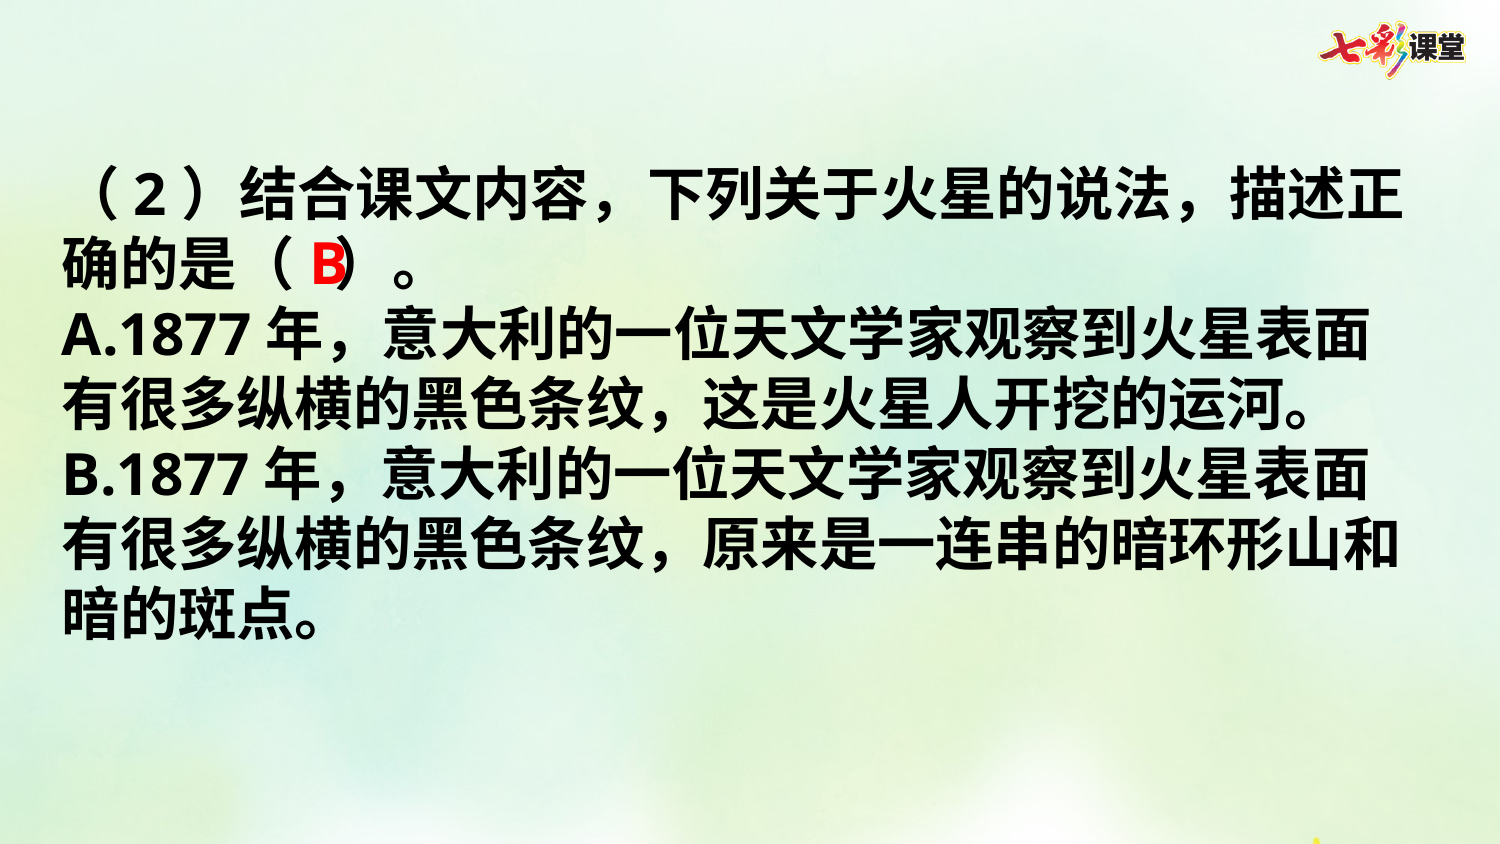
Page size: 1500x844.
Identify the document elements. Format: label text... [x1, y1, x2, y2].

picture [0, 0, 1500, 844]
text_box B [294, 218, 364, 304]
text_box （2）结合课文内容，下列关于火星的说法，描述正确的是（ ）。 A.1877年，意大利的一位天文学家观察到火星表面有很多纵横的黑色条纹，这是火星人开挖的运河。 B.1877年，意大利的一位天文学家观察到火星表面有很多纵横的黑色条纹，原来是一连串的暗环形山和暗的斑点。 [47, 150, 1435, 655]
